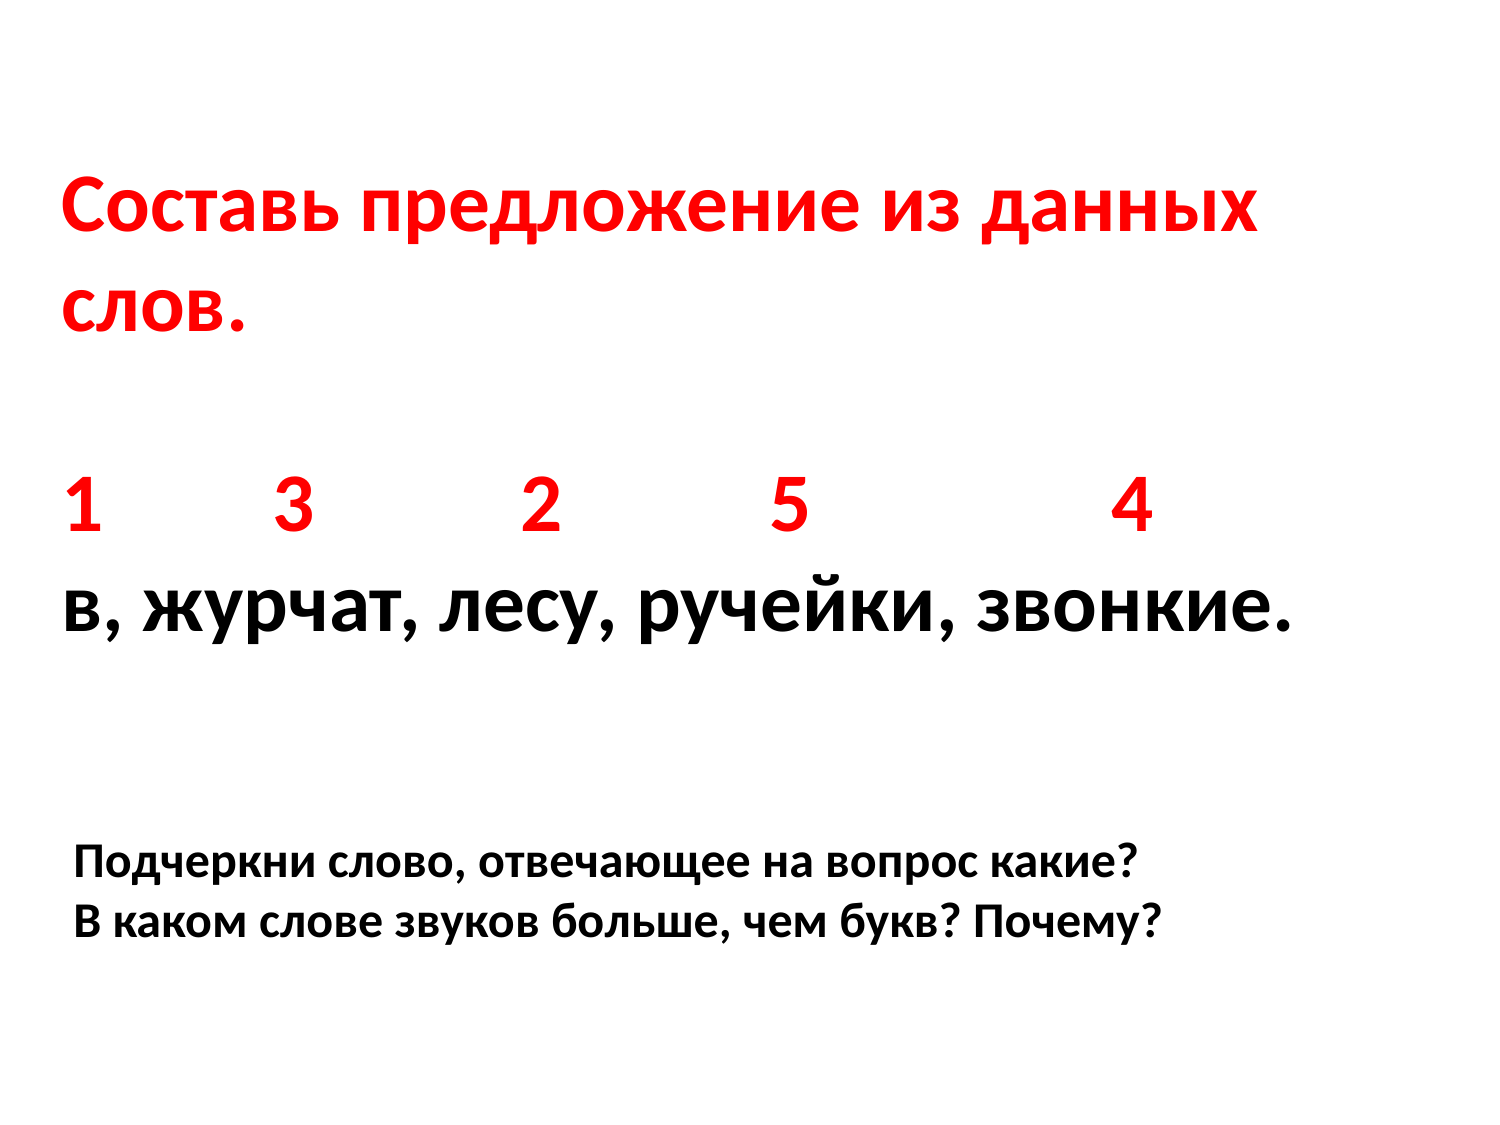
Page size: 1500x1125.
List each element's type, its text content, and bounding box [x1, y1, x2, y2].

text_box Составь предложение из данных слов. 1 3 2 5 4 в, журчат, лесу, ручейки, звонкие. [46, 140, 1325, 656]
text_box Подчеркни слово, отвечающее на вопрос какие? В каком слове звуков больше, чем букв? Почему? [58, 820, 1407, 955]
